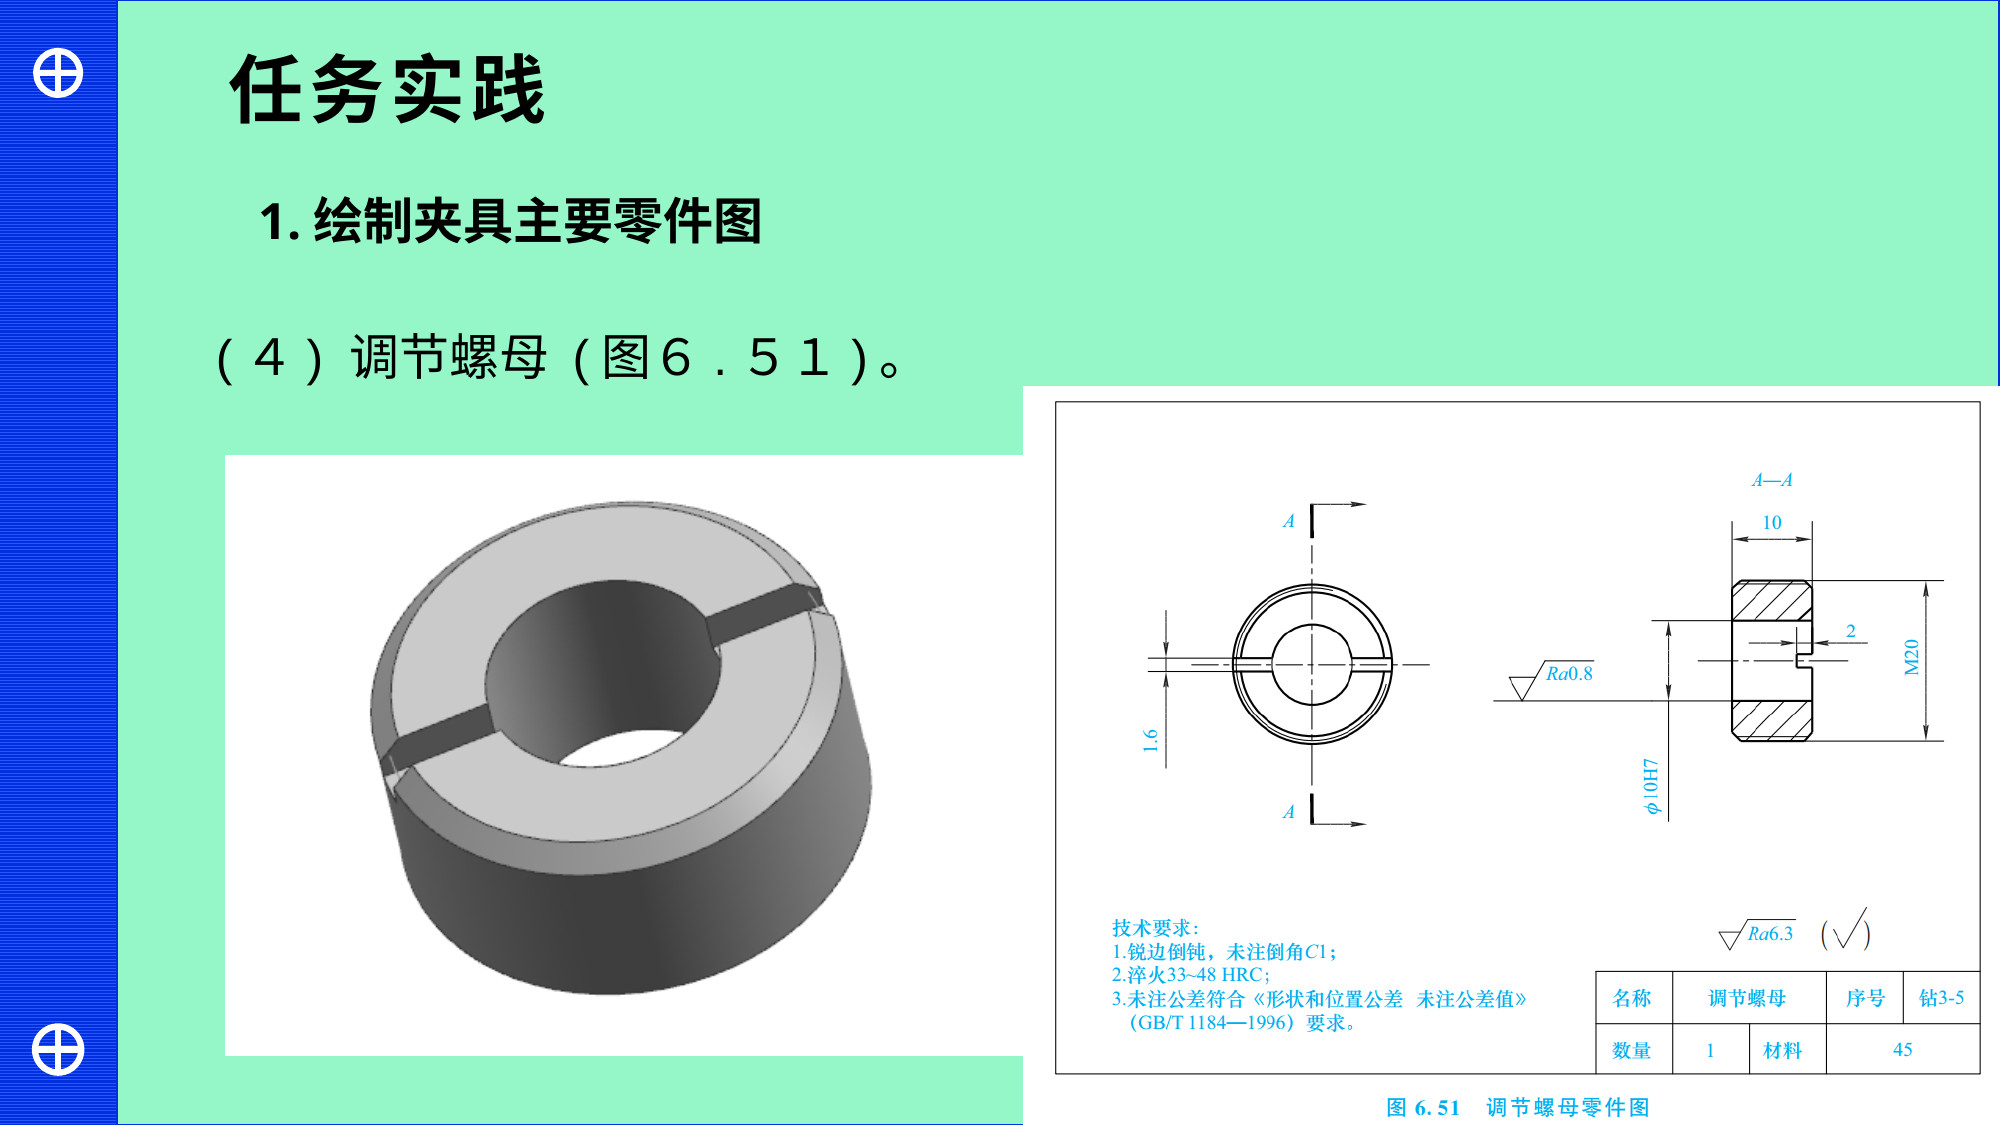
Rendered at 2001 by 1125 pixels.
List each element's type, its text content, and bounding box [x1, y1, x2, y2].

text_box (４) 调节螺母 (图６.５１)。 [126, 287, 1833, 428]
picture [1023, 386, 2000, 1125]
text_box 1.绘制夹具主要零件图 [243, 182, 1244, 258]
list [224, 455, 1043, 1056]
text_box 任务实践 [126, 18, 1414, 140]
